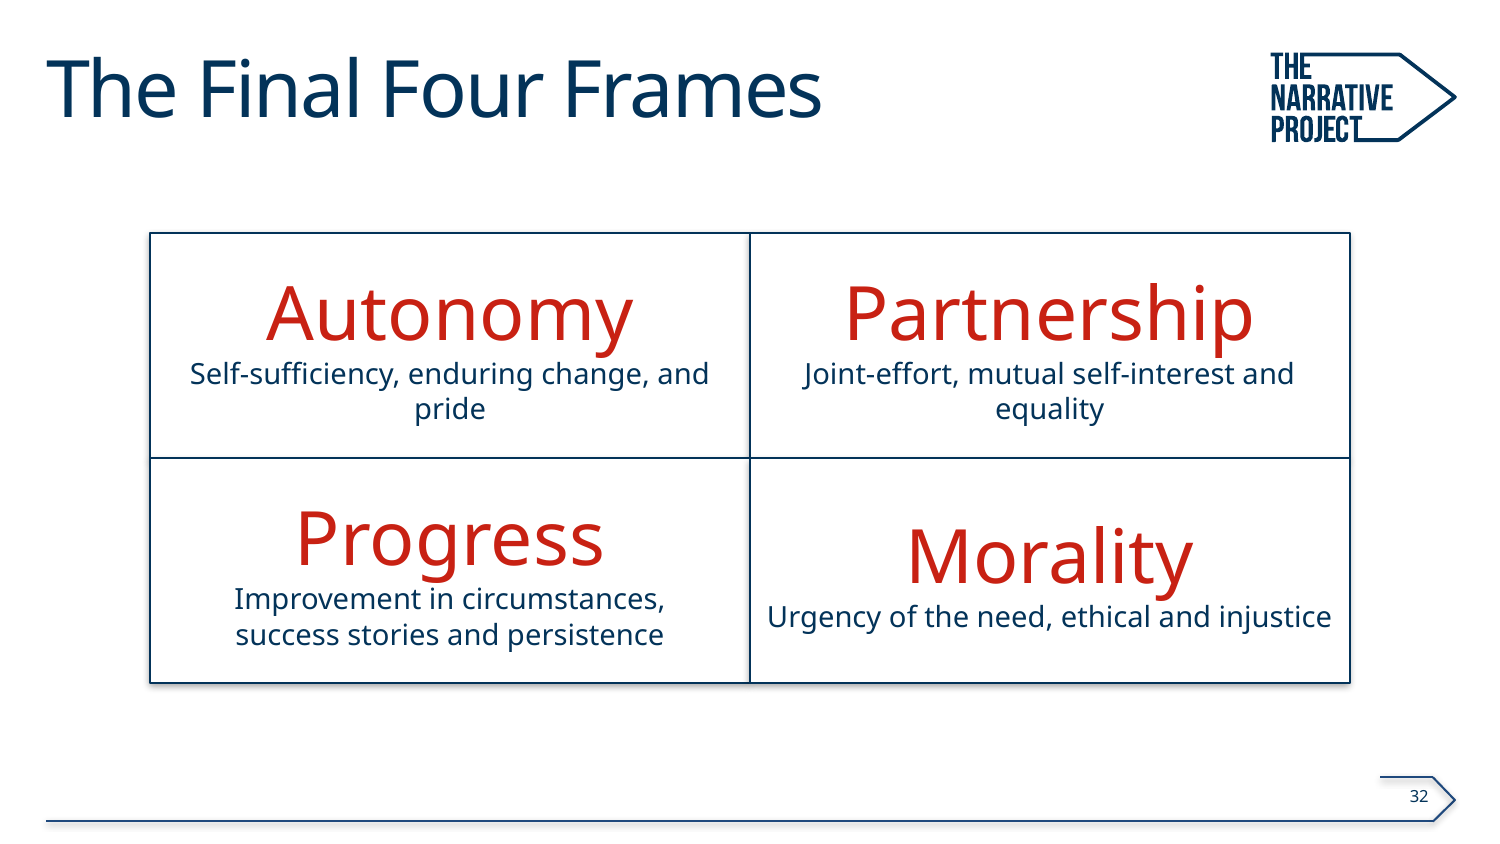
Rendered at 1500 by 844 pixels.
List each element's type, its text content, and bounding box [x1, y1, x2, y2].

slide_number 32 [1093, 775, 1444, 820]
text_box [149, 232, 1351, 684]
title The Final Four Frames [46, 49, 1247, 146]
